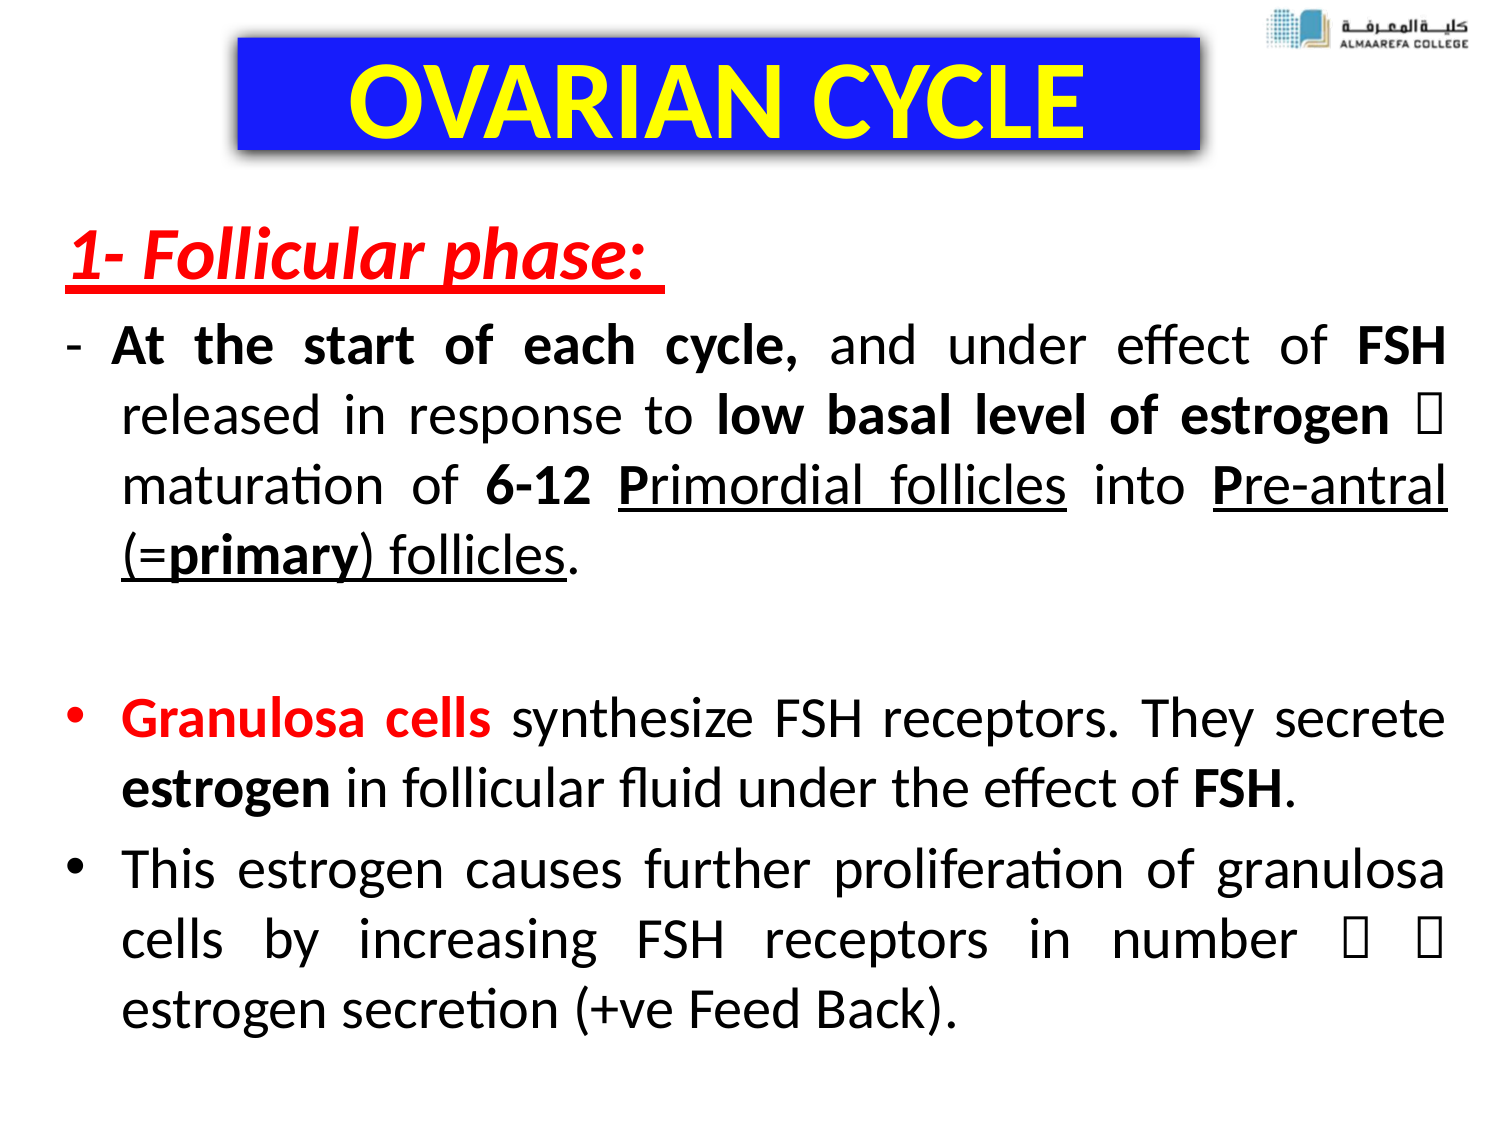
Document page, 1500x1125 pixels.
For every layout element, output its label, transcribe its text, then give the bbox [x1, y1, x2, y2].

picture [1262, 0, 1473, 65]
list 1- Follicular phase: - At the start of each cycle, and under effect of FSH released in response to low basal level of estrogen  maturation of 6-12 Primordial follicles into Pre-antral (=primary) follicles. Granulosa cells synthesize FSH receptors. They secrete estrogen in follicular fluid under the effect of FSH. This estrogen causes further proliferation of granulosa cells by increasing FSH receptors in number   estrogen secretion (+ve Feed Back). [50, 112, 1463, 1088]
title OVARIAN CYCLE [237, 37, 1200, 112]
